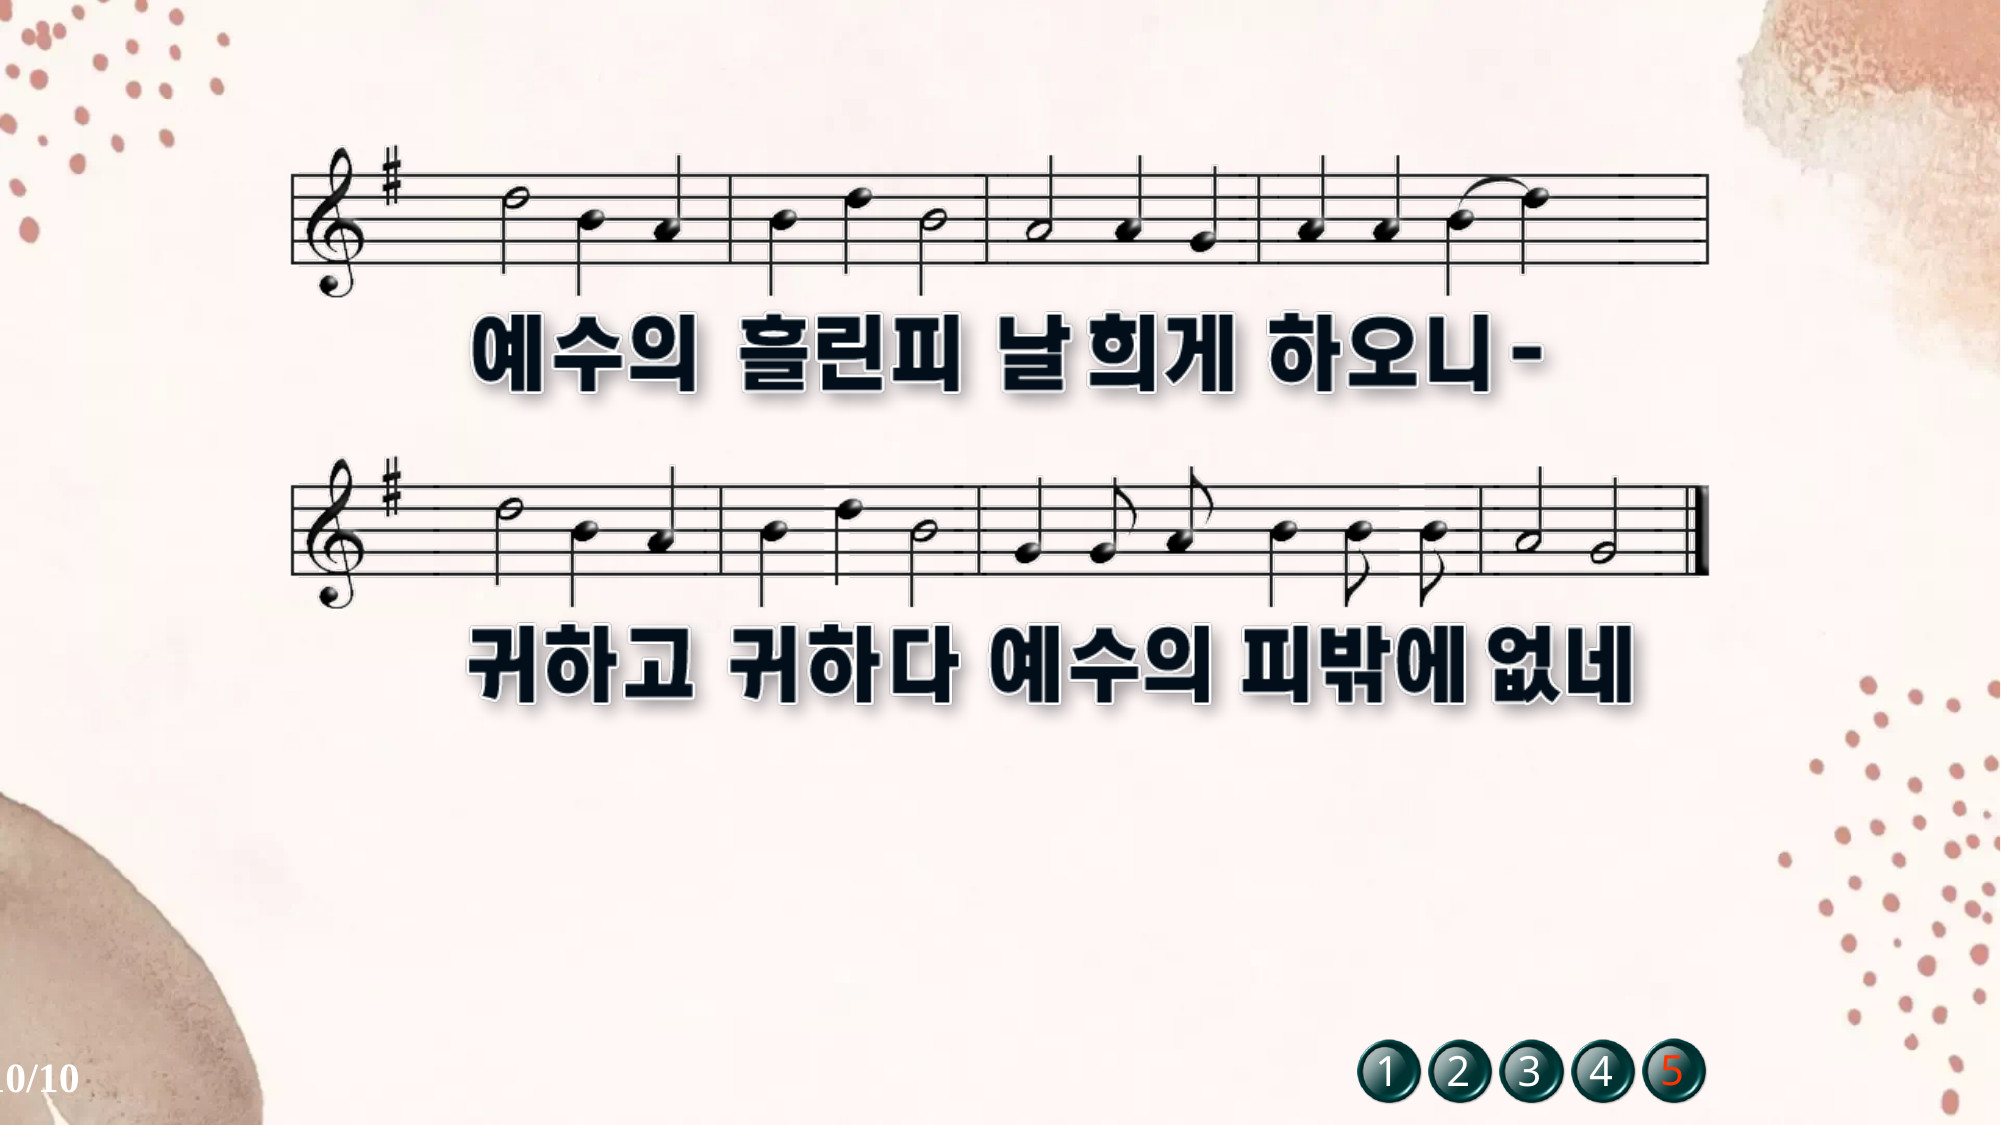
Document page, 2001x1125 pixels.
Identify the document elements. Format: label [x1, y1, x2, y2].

text_box [1568, 1035, 1638, 1106]
picture [0, 0, 2001, 1125]
text_box [1425, 1035, 1496, 1106]
text_box [1354, 1035, 1424, 1106]
text_box [1496, 1035, 1567, 1106]
text_box [1639, 1034, 1709, 1106]
